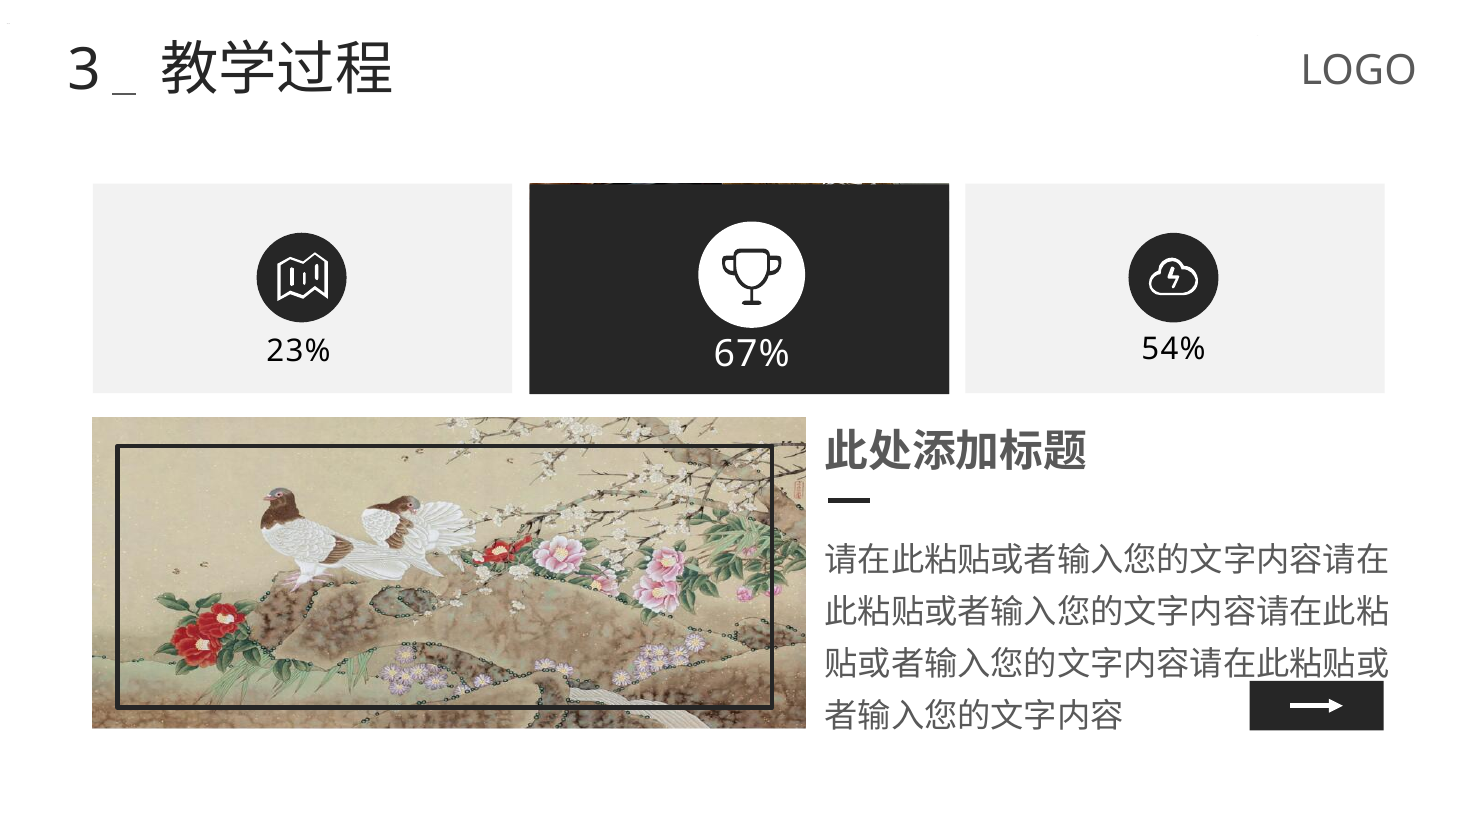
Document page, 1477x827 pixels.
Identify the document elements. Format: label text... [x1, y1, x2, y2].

text_box [91, 182, 514, 395]
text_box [1128, 232, 1219, 323]
picture [92, 417, 806, 729]
text_box 3 教学过程 [5, 23, 455, 109]
text_box 请在此粘贴或者输入您的文字内容请在此粘贴或者输入您的文字内容请在此粘贴或者输入您的文字内容请在此粘贴或者输入您的文字内容 [813, 521, 1409, 740]
picture [529, 183, 950, 394]
text_box [963, 182, 1387, 395]
text_box 23% [223, 324, 374, 374]
text_box 54% [1098, 323, 1249, 372]
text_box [256, 232, 347, 323]
text_box 此处添加标题 [813, 417, 1149, 481]
text_box LOGO [1256, 35, 1461, 101]
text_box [698, 221, 806, 329]
text_box [1248, 679, 1386, 732]
